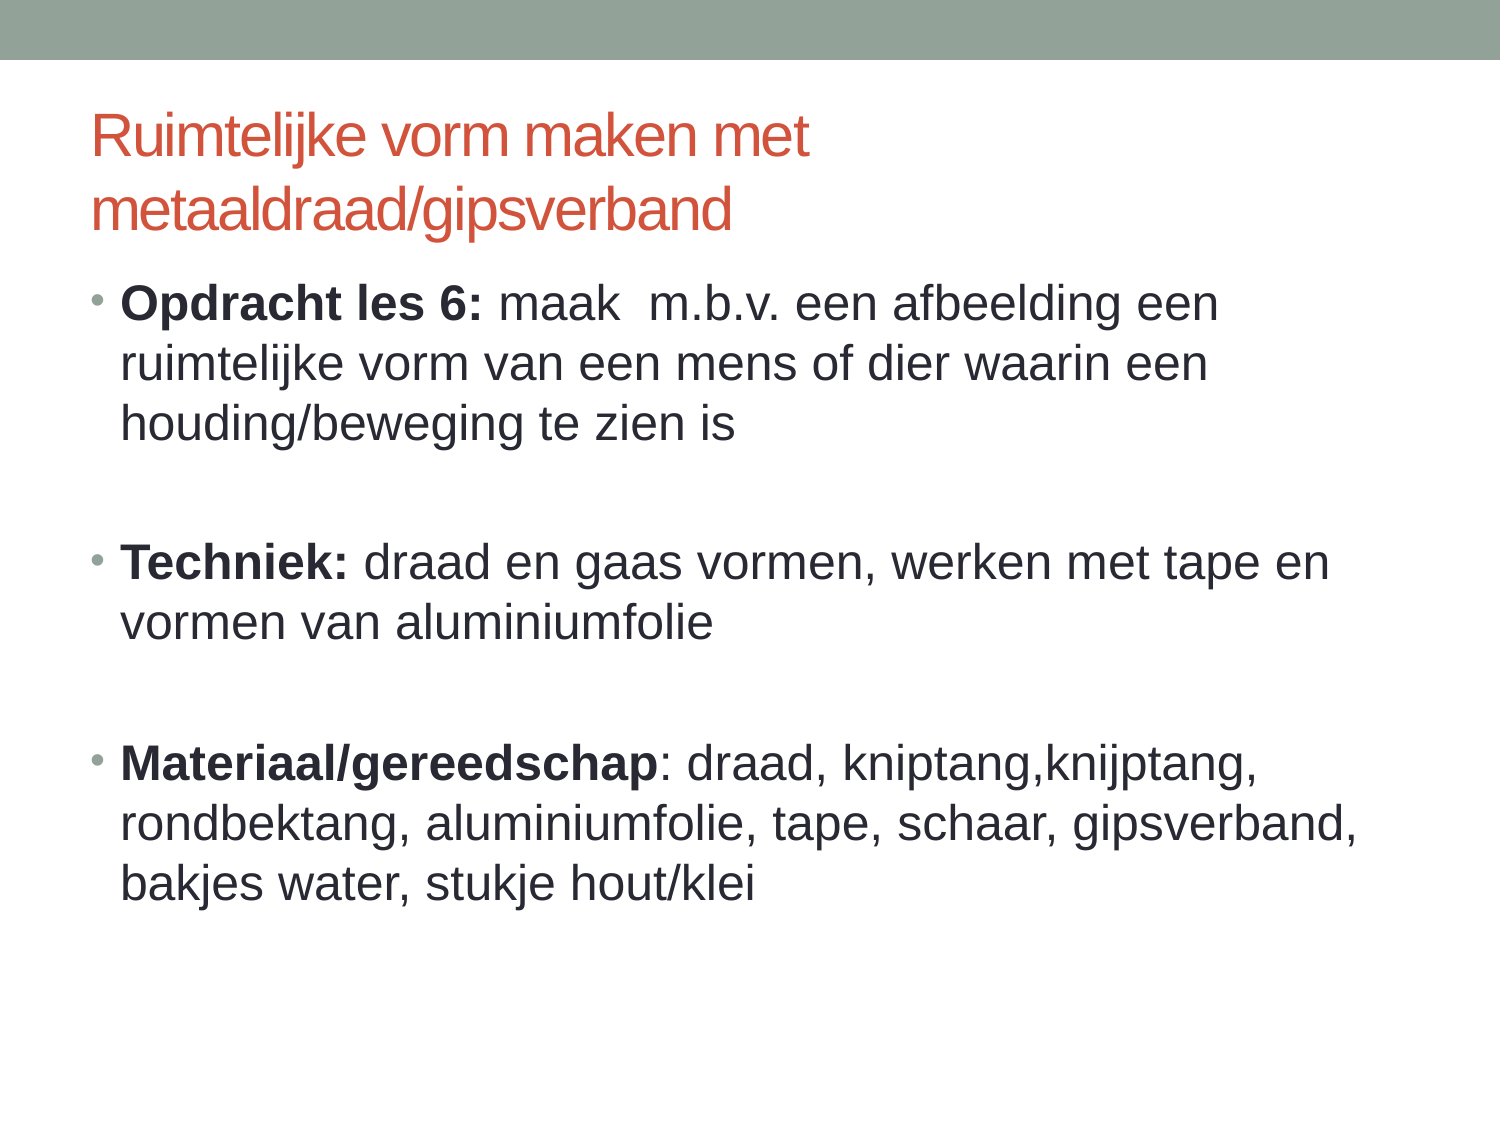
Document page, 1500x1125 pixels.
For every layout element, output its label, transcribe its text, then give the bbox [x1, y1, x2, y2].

title Ruimtelijke vorm maken met metaaldraad/gipsverband [75, 87, 1425, 250]
list Opdracht les 6: maak m.b.v. een afbeelding een ruimtelijke vorm van een mens of dier waarin een houding/beweging te zien is Techniek: draad en gaas vormen, werken met tape en vormen van aluminiumfolie Materiaal/gereedschap: draad, kniptang,knijptang, rondbektang, aluminiumfolie, tape, schaar, gipsverband, bakjes water, stukje hout/klei [75, 262, 1425, 1063]
